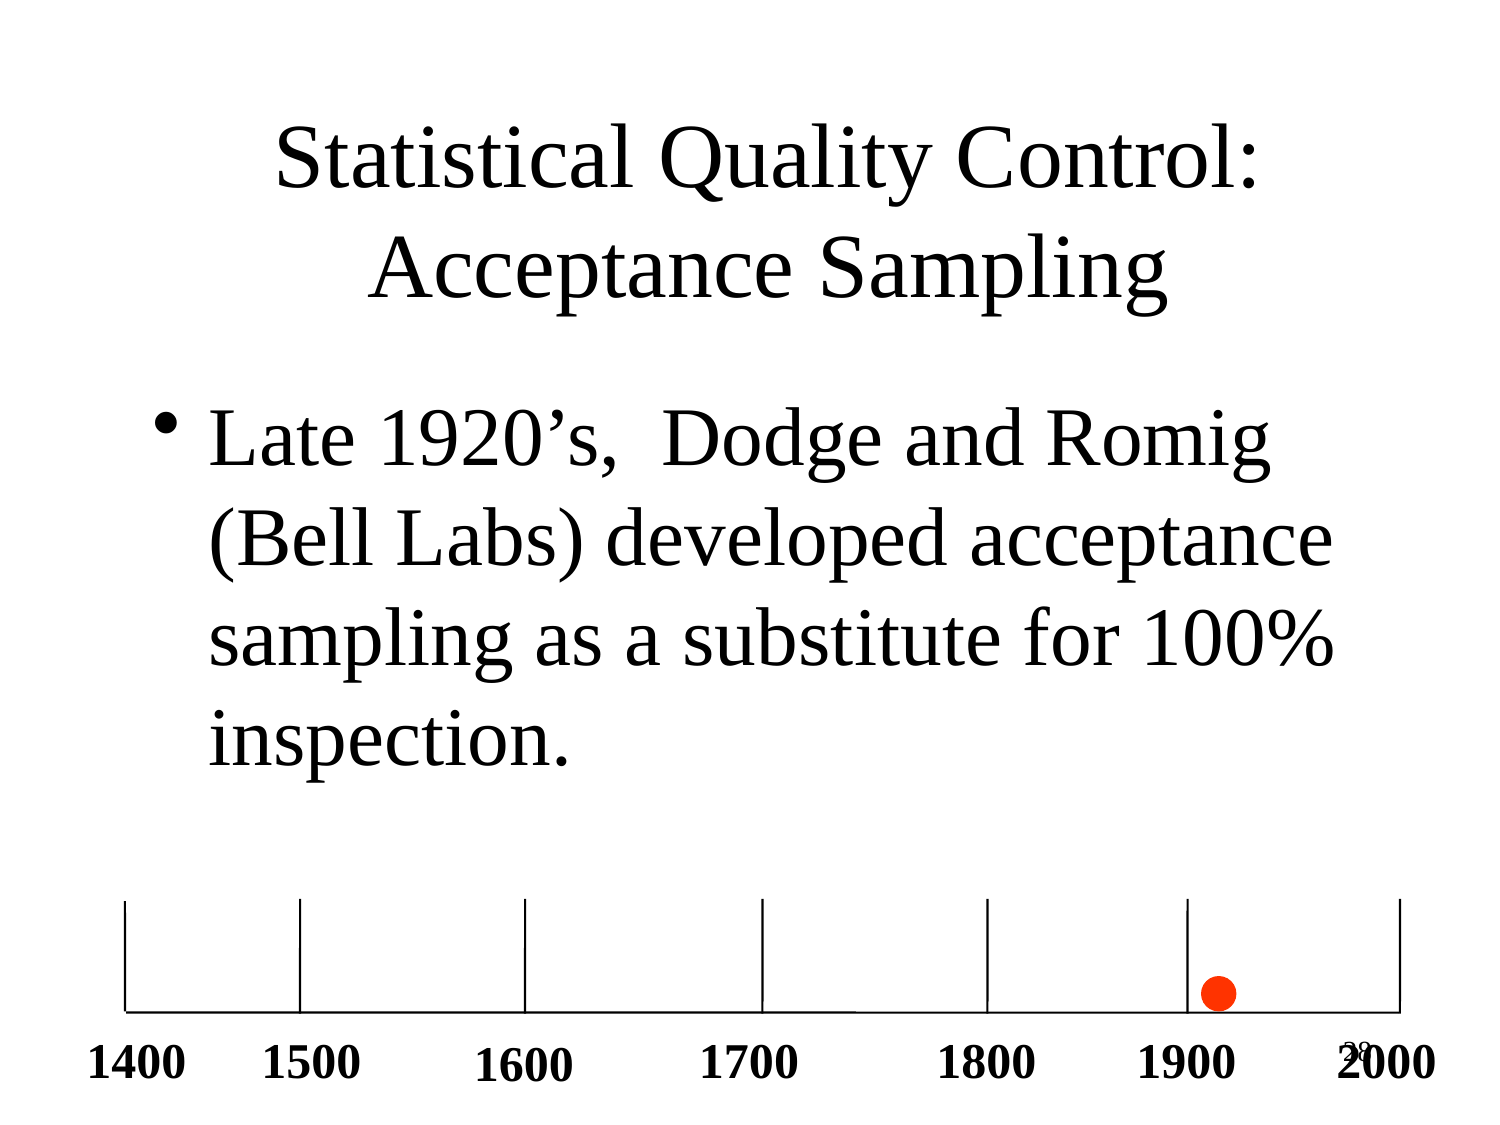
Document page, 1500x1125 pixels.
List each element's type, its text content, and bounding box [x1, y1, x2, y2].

list Late 1920’s, Dodge and Romig (Bell Labs) developed acceptance sampling as a substitute for 100% inspection. [137, 375, 1425, 863]
text_box 1700 [684, 1022, 814, 1097]
text_box 1500 [246, 1022, 377, 1097]
text_box 1400 [71, 1021, 202, 1097]
text_box 1900 [1121, 1022, 1252, 1097]
text_box 1600 [459, 1024, 601, 1099]
text_box 2000 [1321, 1021, 1452, 1097]
slide_number 28 [1074, 1025, 1388, 1100]
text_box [124, 898, 1401, 1014]
title Statistical Quality Control: Acceptance Sampling [112, 87, 1425, 325]
text_box 1800 [921, 1022, 1052, 1097]
